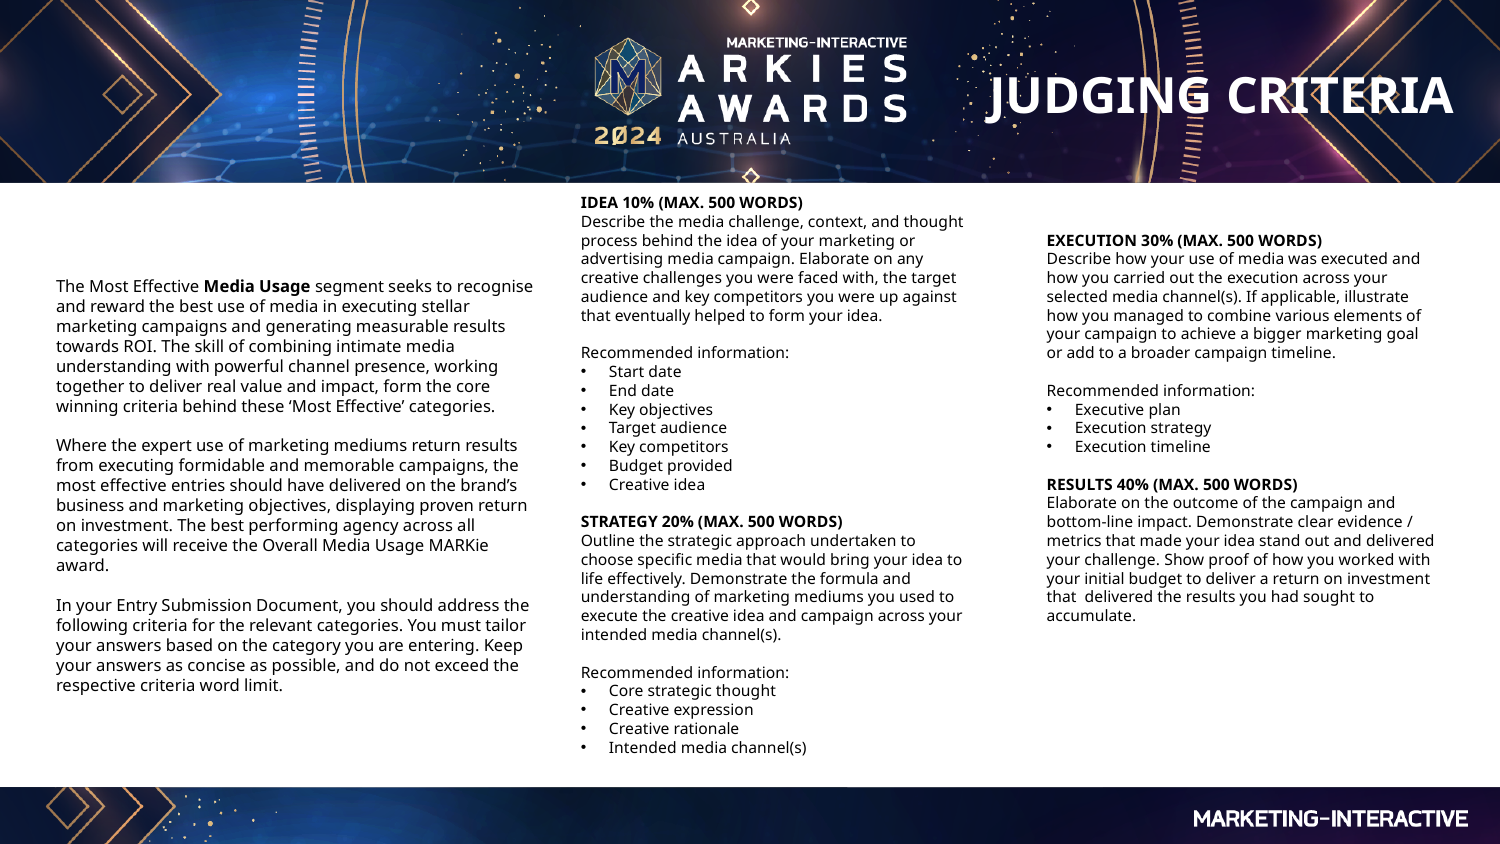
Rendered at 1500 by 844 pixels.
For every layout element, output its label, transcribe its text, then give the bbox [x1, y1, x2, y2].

text_box IDEA 10% (MAX. 500 WORDS) Describe the media challenge, context, and thought process behind the idea of your marketing or advertising media campaign. Elaborate on any creative challenges you were faced with, the target audience and key competitors you were up against that eventually helped to form your idea. Recommended information: Start date End date Key objectives Target audience Key competitors Budget provided Creative idea STRATEGY 20% (MAX. 500 WORDS) Outline the strategic approach undertaken to choose specific media that would bring your idea to life effectively. Demonstrate the formula and understanding of marketing mediums you used to execute the creative idea and campaign across your intended media channel(s). Recommended information: Core strategic thought Creative expression Creative rationale Intended media channel(s) EXECUTION 30% (MAX. 500 WORDS) Describe how your use of media was executed and how you carried out the execution across your selected media channel(s). If applicable, illustrate how you managed to combine various elements of your campaign to achieve a bigger marketing goal or add to a broader campaign timeline. Recommended information: Executive plan Execution strategy Execution timeline RESULTS 40% (MAX. 500 WORDS) Elaborate on the outcome of the campaign and bottom-line impact. Demonstrate clear evidence / metrics that made your idea stand out and delivered your challenge. Show proof of how you worked with your initial budget to deliver a return on investment that delivered the results you had sought to accumulate. [566, 185, 1453, 844]
text_box JUDGING CRITERIA [974, 43, 1500, 144]
text_box The Most Effective Media Usage segment seeks to recognise and reward the best use of media in executing stellar marketing campaigns and generating measurable results towards ROI. The skill of combining intimate media understanding with powerful channel presence, working together to deliver real value and impact, form the core winning criteria behind these ‘Most Effective’ categories. Where the expert use of marketing mediums return results from executing formidable and memorable campaigns, the most effective entries should have delivered on the brand’s business and marketing objectives, displaying proven return on investment. The best performing agency across all categories will receive the Overall Media Usage MARKie award. In your Entry Submission Document, you should address the following criteria for the relevant categories. You must tailor your answers based on the category you are entering. Keep your answers as concise as possible, and do not exceed the respective criteria word limit. [41, 268, 561, 703]
picture [0, 0, 1500, 844]
